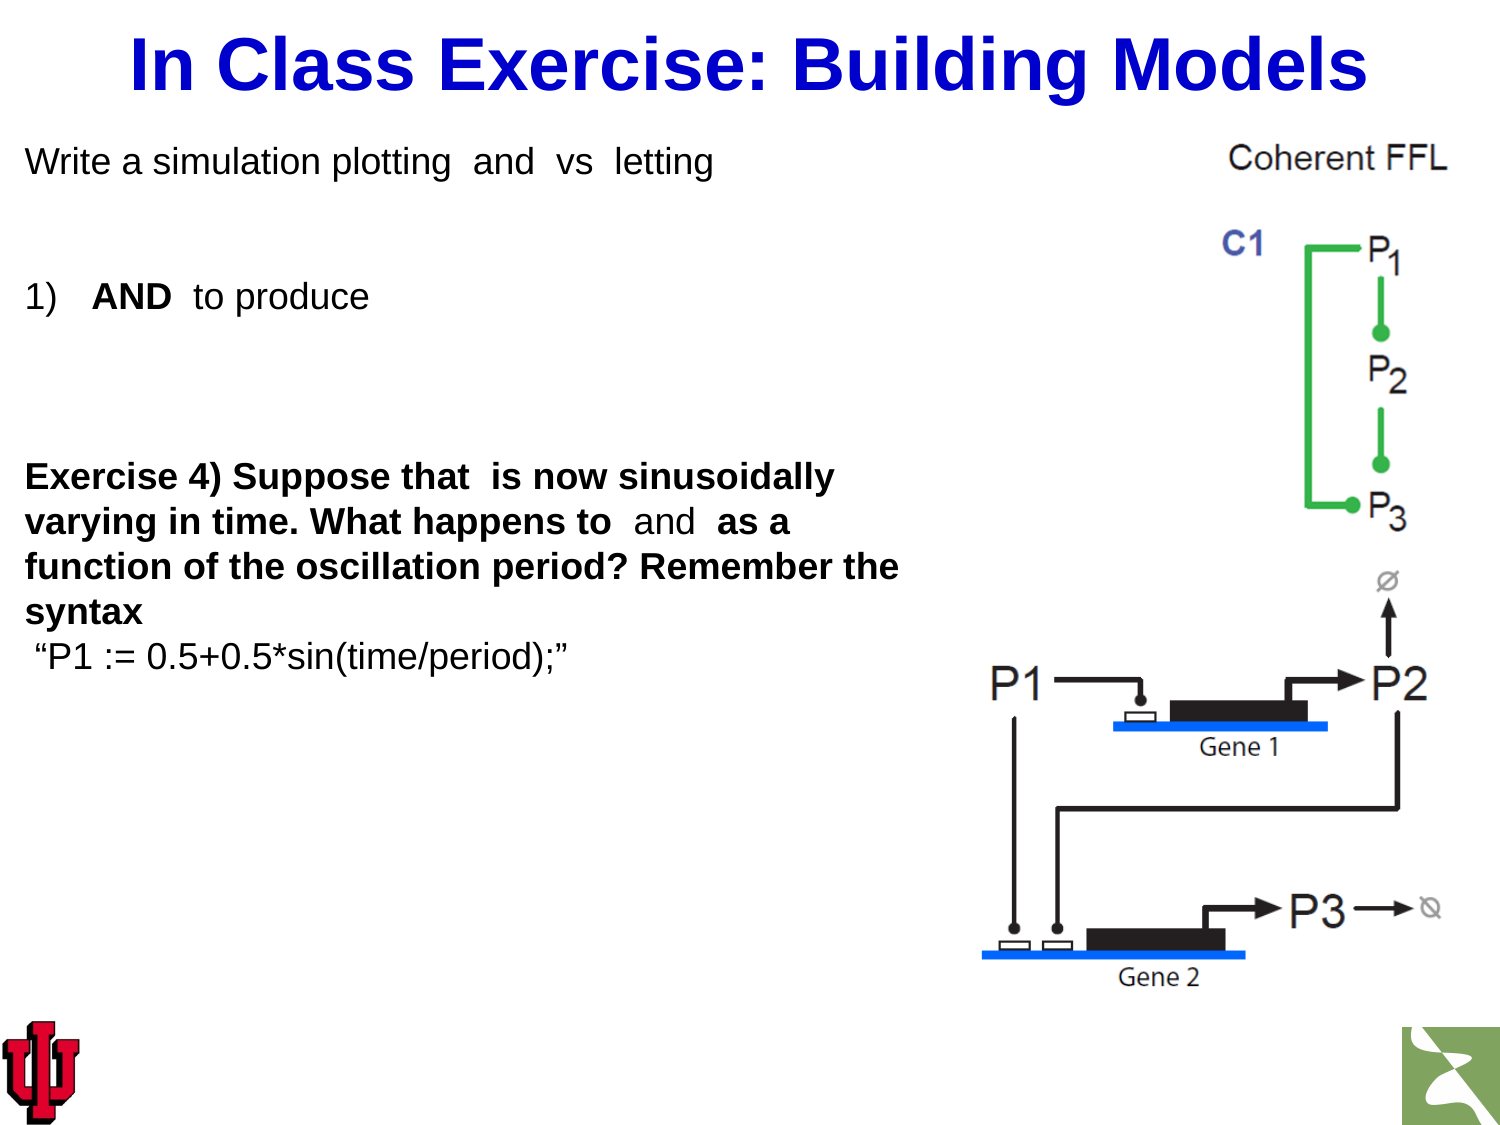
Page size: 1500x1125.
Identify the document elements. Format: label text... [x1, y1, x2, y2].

picture [0, 1020, 80, 1125]
picture [863, 557, 1500, 1025]
picture [1204, 129, 1488, 555]
title In Class Exercise: Building Models [0, 0, 1500, 130]
picture [1402, 1027, 1500, 1125]
text_box [12, 558, 858, 753]
